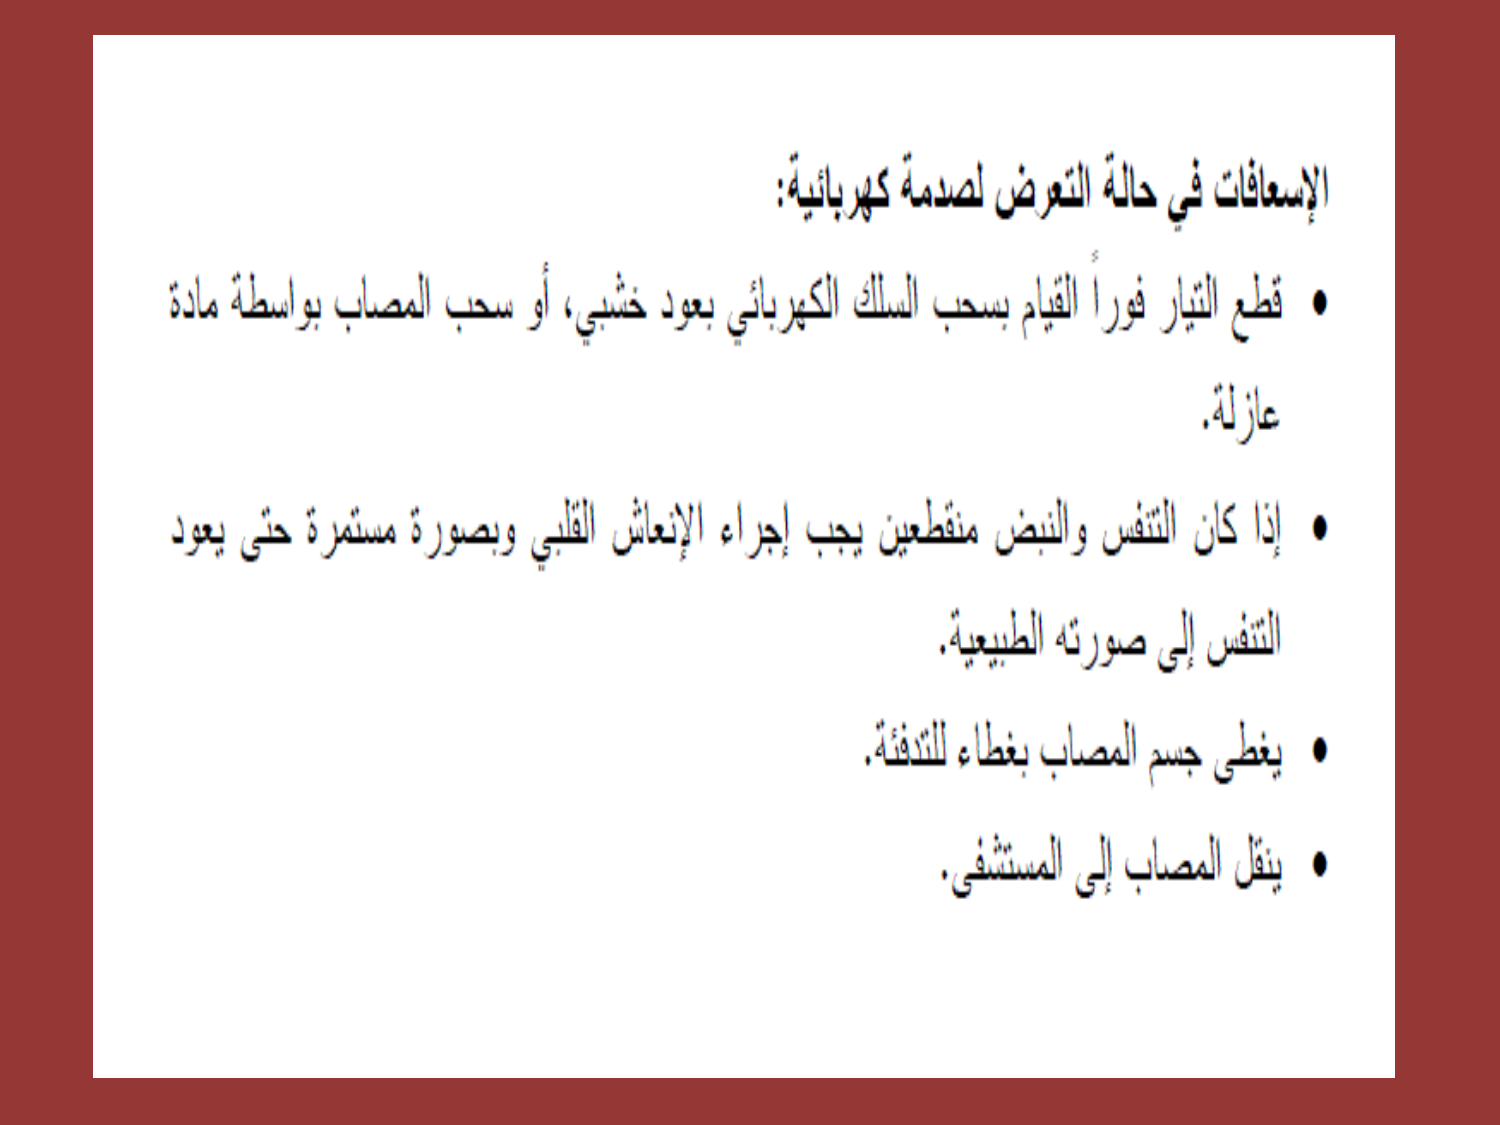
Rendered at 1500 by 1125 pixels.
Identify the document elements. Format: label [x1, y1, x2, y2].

picture [93, 34, 1395, 1079]
